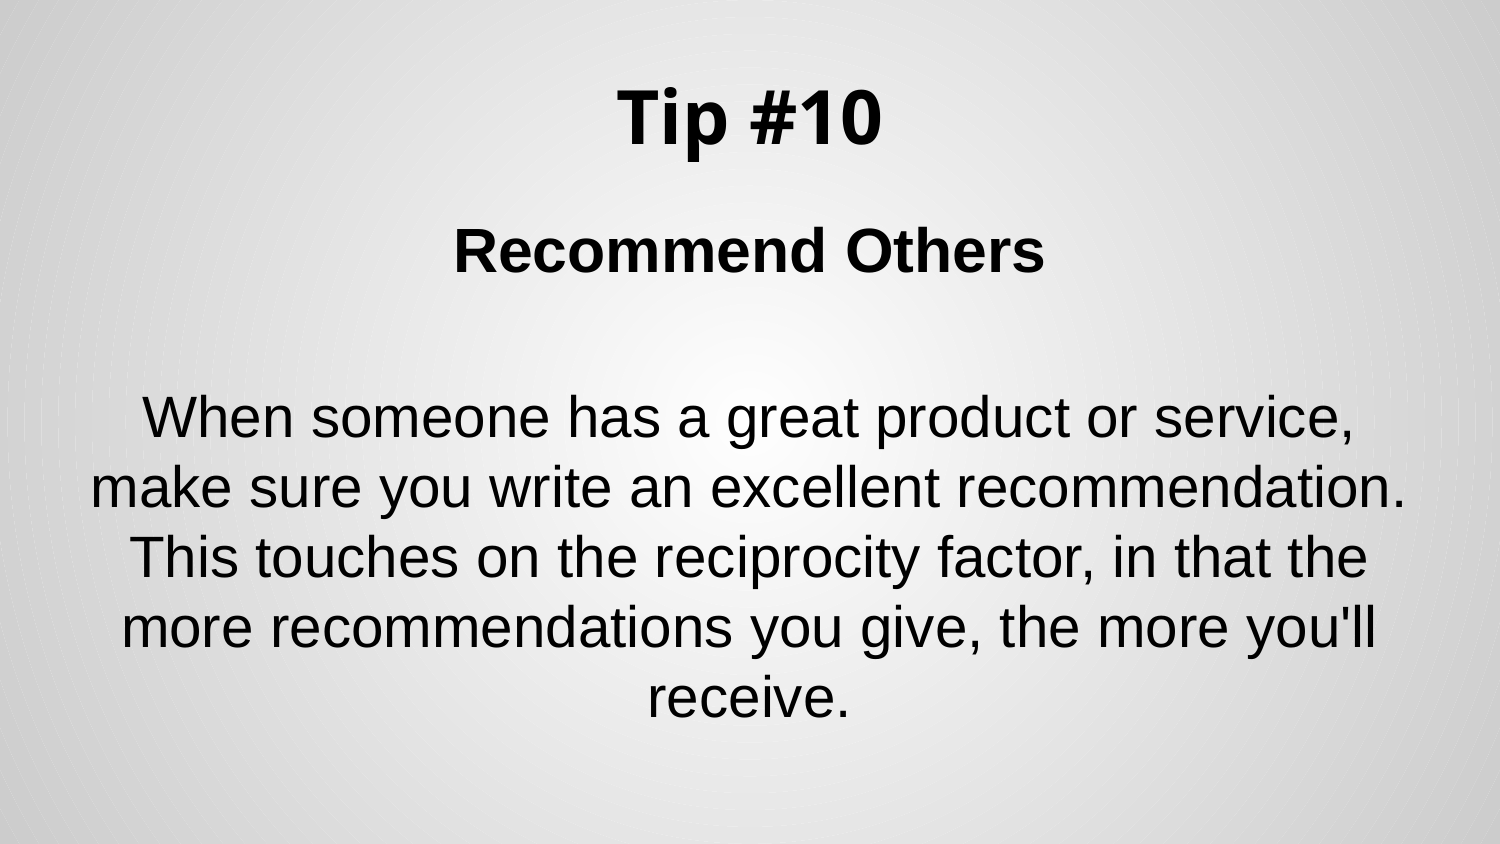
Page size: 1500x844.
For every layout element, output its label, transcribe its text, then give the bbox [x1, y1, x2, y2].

list Recommend Others When someone has a great product or service, make sure you write an excellent recommendation. This touches on the reciprocity factor, in that the more recommendations you give, the more you'll receive. [75, 194, 1425, 806]
title Tip #10 [75, 33, 1425, 175]
